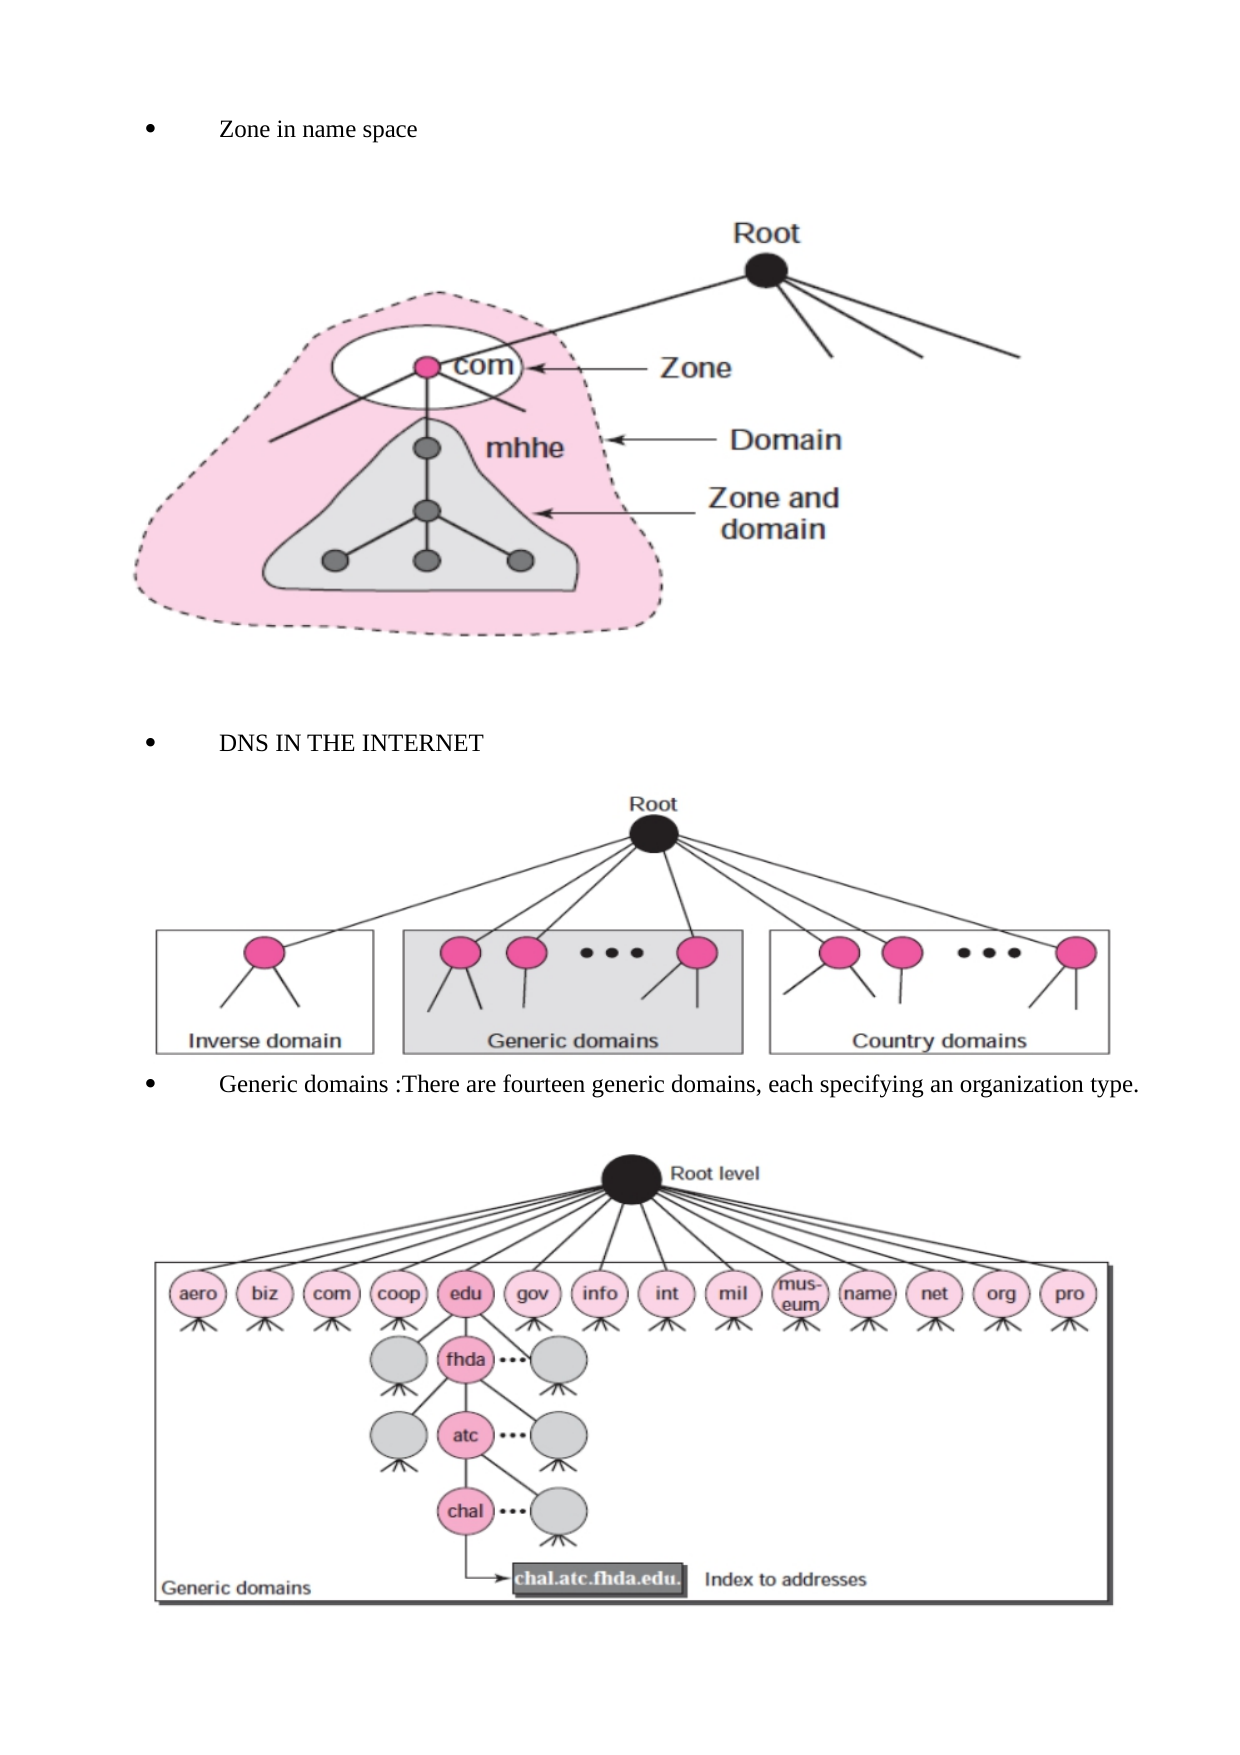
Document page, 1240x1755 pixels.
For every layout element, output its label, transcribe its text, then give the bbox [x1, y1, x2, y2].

picture [112, 783, 1143, 1066]
text_box  Zone in name space  DNS IN THE INTERNET  Generic domains :There are fourteen generic domains, each specifying an organization type. [146, 111, 1141, 783]
picture [112, 1153, 1137, 1614]
text_box  Zone in name space  DNS IN THE INTERNET  Generic domains :There are fourteen generic domains, each specifying an organization type. [146, 1072, 1141, 1098]
picture [112, 198, 1071, 649]
